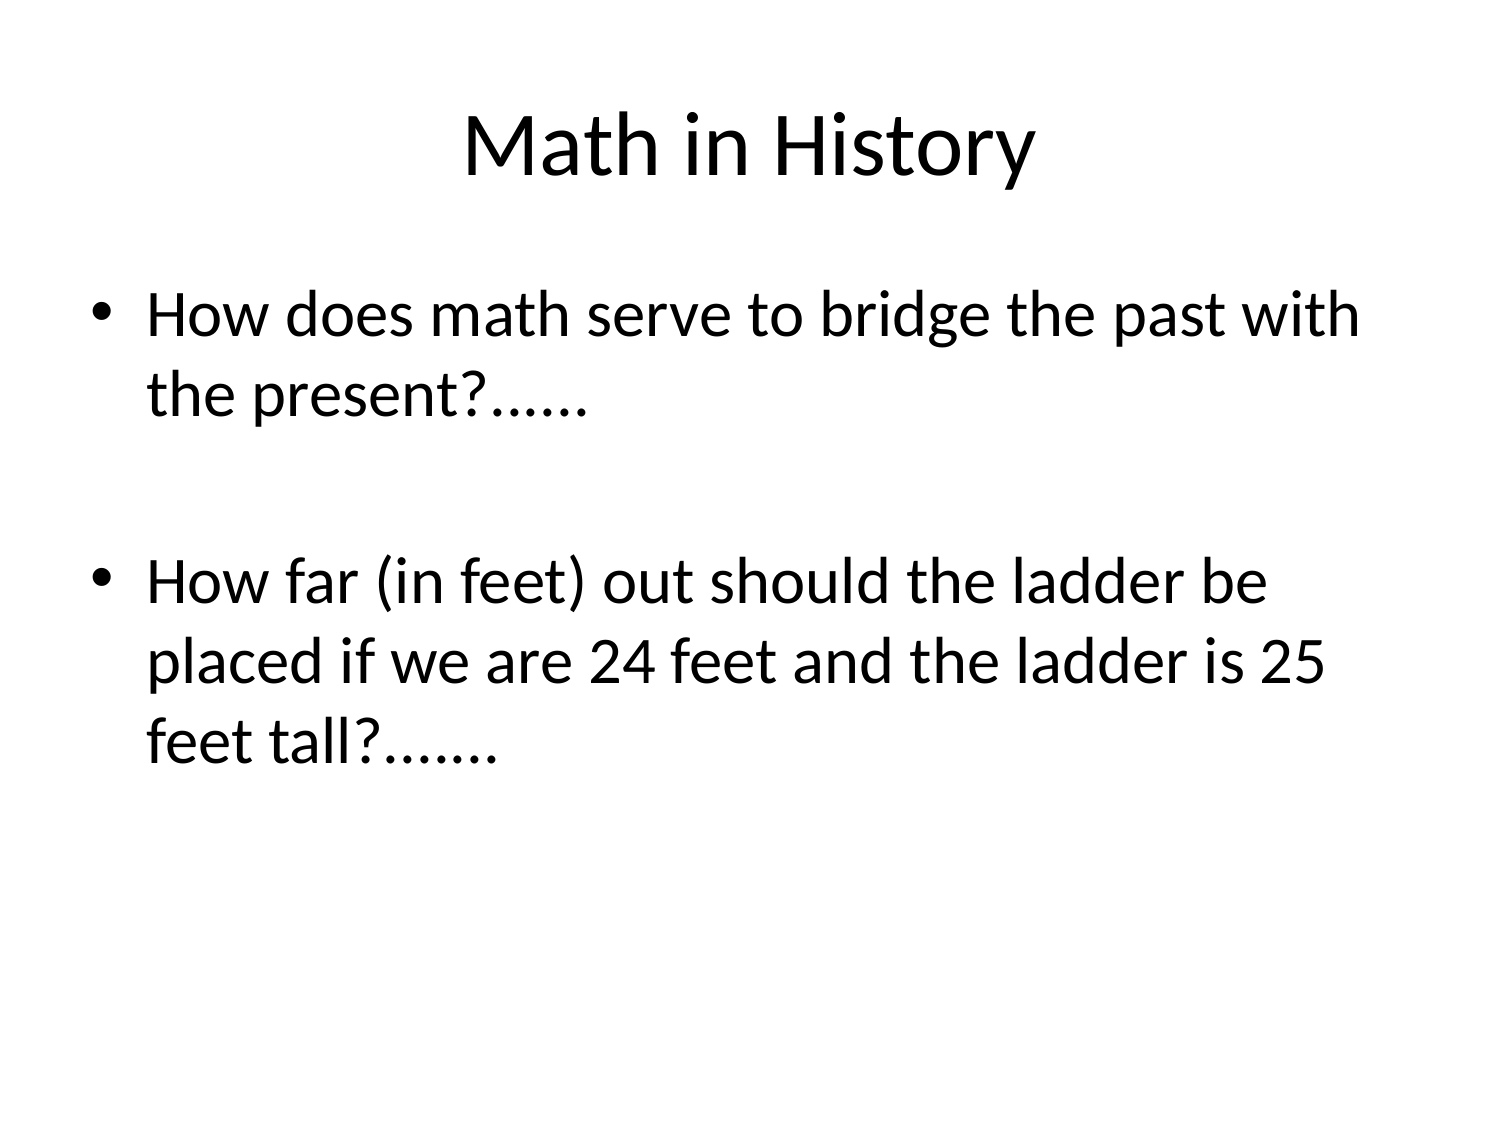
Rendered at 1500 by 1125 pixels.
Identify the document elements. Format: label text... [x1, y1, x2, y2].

title Math in History [75, 45, 1425, 233]
list How does math serve to bridge the past with the present?...... How far (in feet) out should the ladder be placed if we are 24 feet and the ladder is 25 feet tall?....... [75, 262, 1425, 1005]
